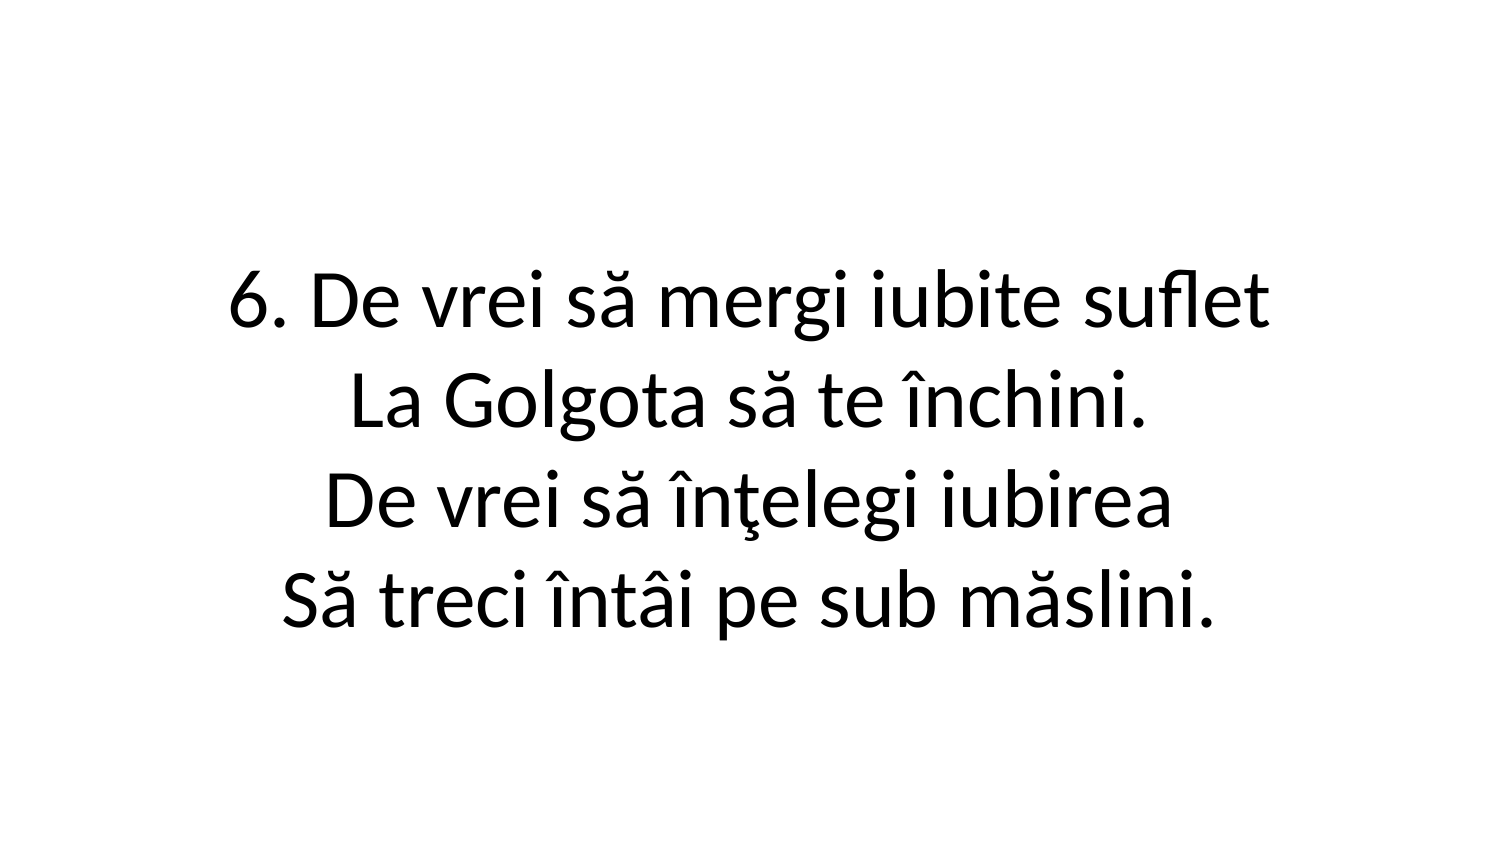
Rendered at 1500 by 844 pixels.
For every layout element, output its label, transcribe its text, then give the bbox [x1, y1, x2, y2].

text_box 6. De vrei să mergi iubite suflet La Golgota să te închini. De vrei să înţelegi iubirea Să treci întâi pe sub măslini. [212, 192, 1288, 652]
